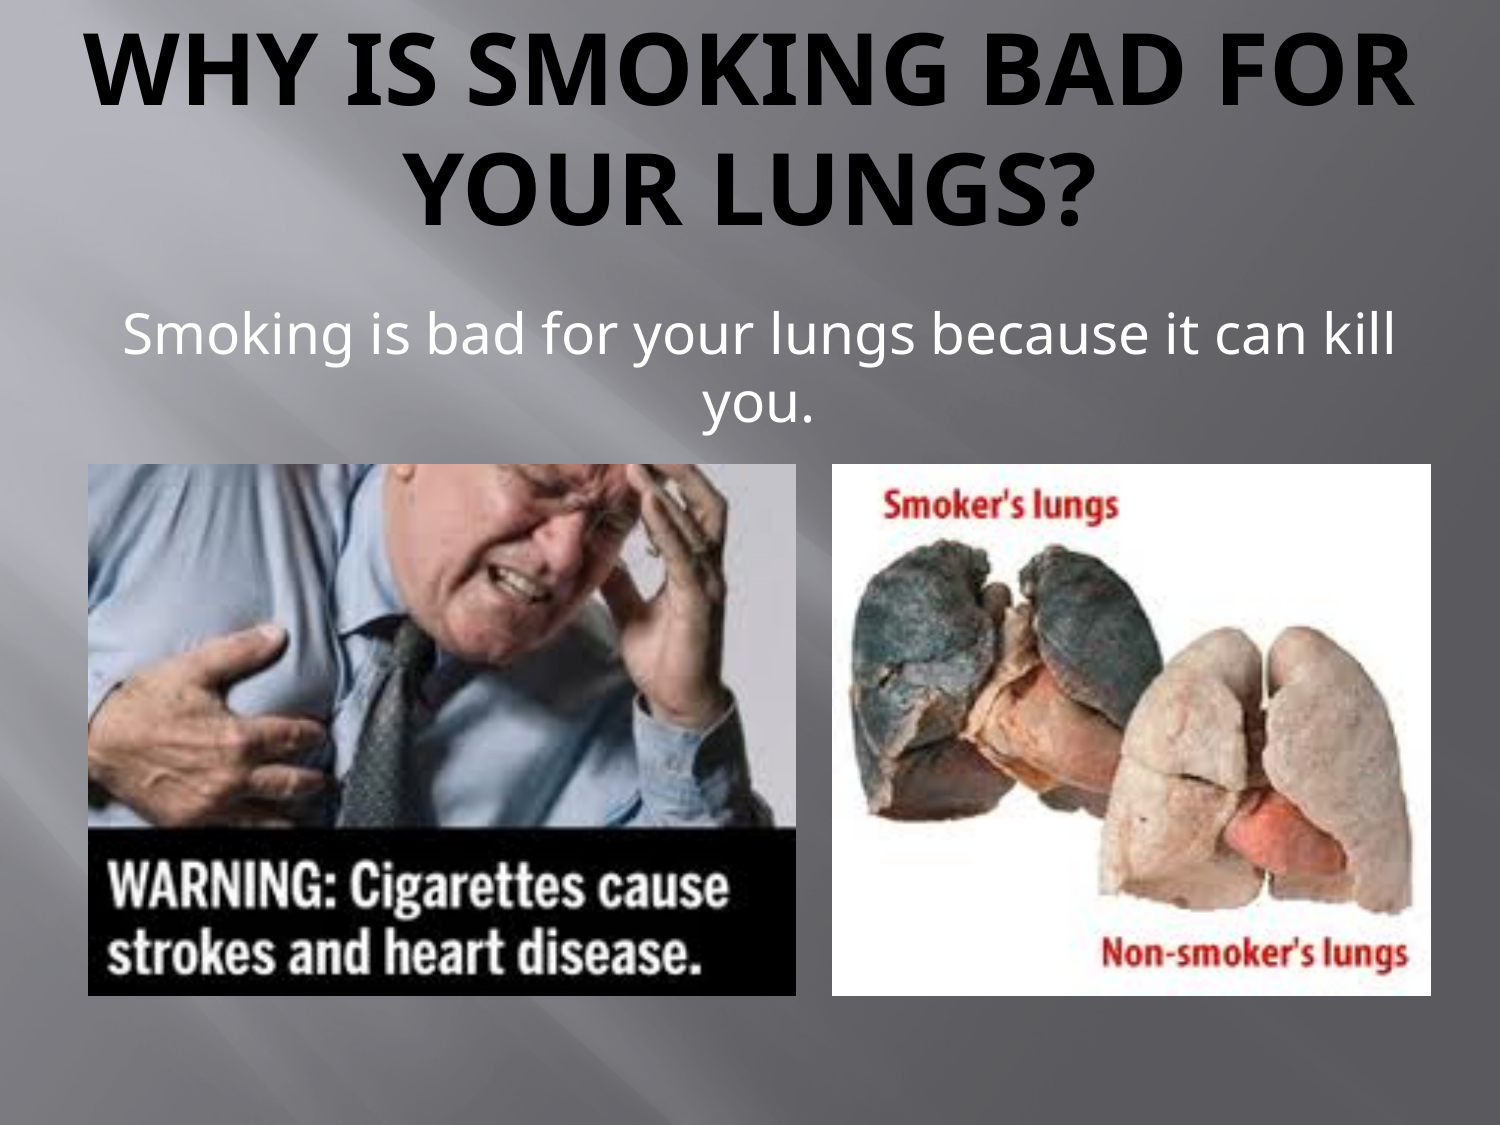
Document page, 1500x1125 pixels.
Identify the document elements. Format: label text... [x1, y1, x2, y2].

picture [832, 464, 1431, 996]
picture [88, 464, 796, 996]
title Why Is Smoking Bad for Your Lungs? [0, 4, 1500, 246]
subtitle Smoking is bad for your lungs because it can kill you. [88, 290, 1431, 488]
